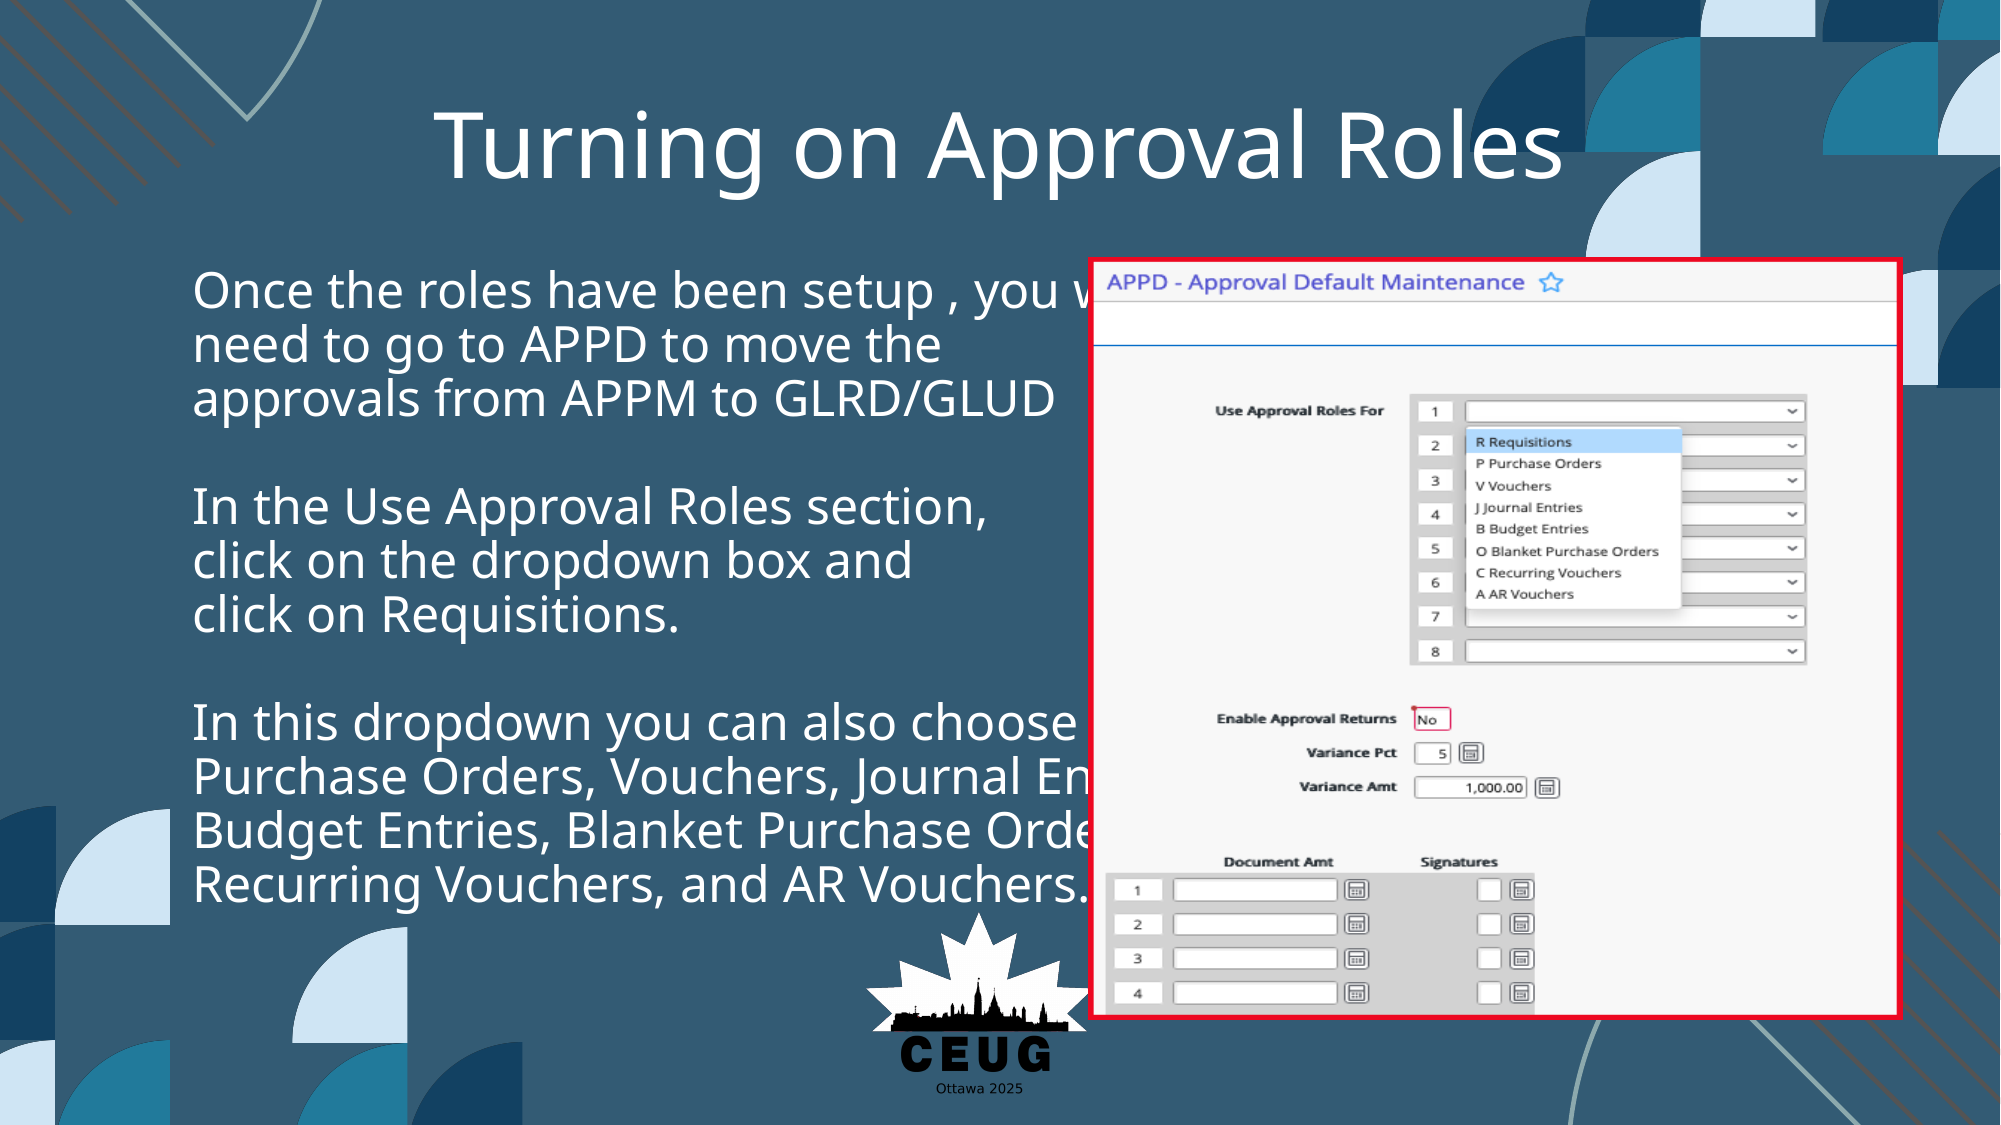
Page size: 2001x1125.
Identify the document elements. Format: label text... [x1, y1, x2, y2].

picture [1470, 0, 1816, 40]
picture [292, 993, 523, 1125]
title Turning on Approval Roles [137, 40, 1863, 258]
text_box Once the roles have been setup , you will need to go to APPD to move the approvals from APPM to GLRD/GLUD In the Use Approval Roles section, click on the dropdown box and click on Requisitions. In this dropdown you can also choose Purchase Orders, Vouchers, Journal Entries, Budget Entries, Blanket Purchase Orders, Recurring Vouchers, and AR Vouchers. [177, 257, 1088, 993]
picture [866, 0, 2001, 1100]
picture [0, 806, 170, 1125]
